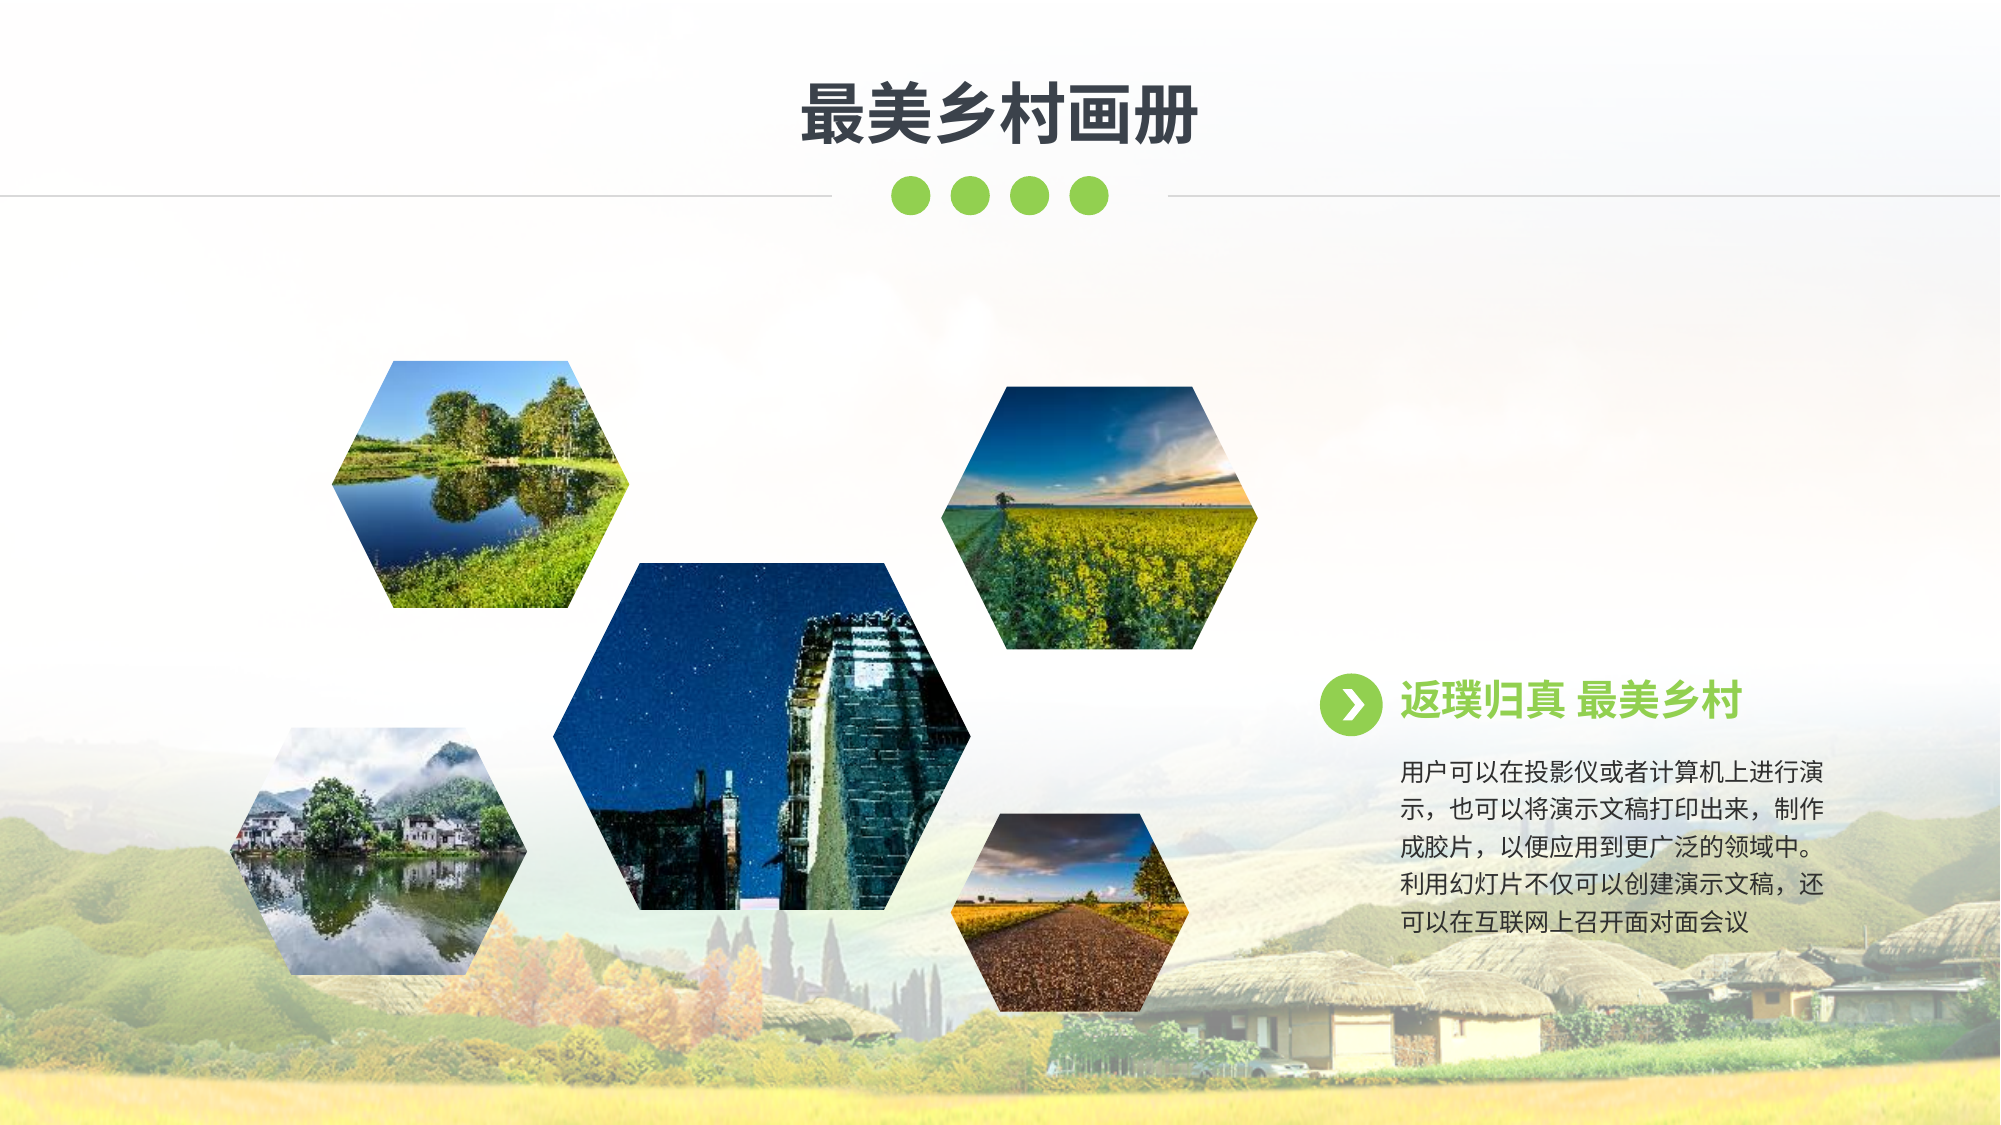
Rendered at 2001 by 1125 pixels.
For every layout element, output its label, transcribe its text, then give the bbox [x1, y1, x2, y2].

text_box 最美乡村画册 [784, 64, 1216, 160]
text_box [228, 726, 529, 976]
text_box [0, 176, 2000, 216]
text_box [940, 385, 1259, 651]
text_box [330, 359, 631, 609]
text_box [551, 561, 972, 912]
text_box [949, 812, 1191, 1013]
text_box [1319, 666, 1877, 947]
